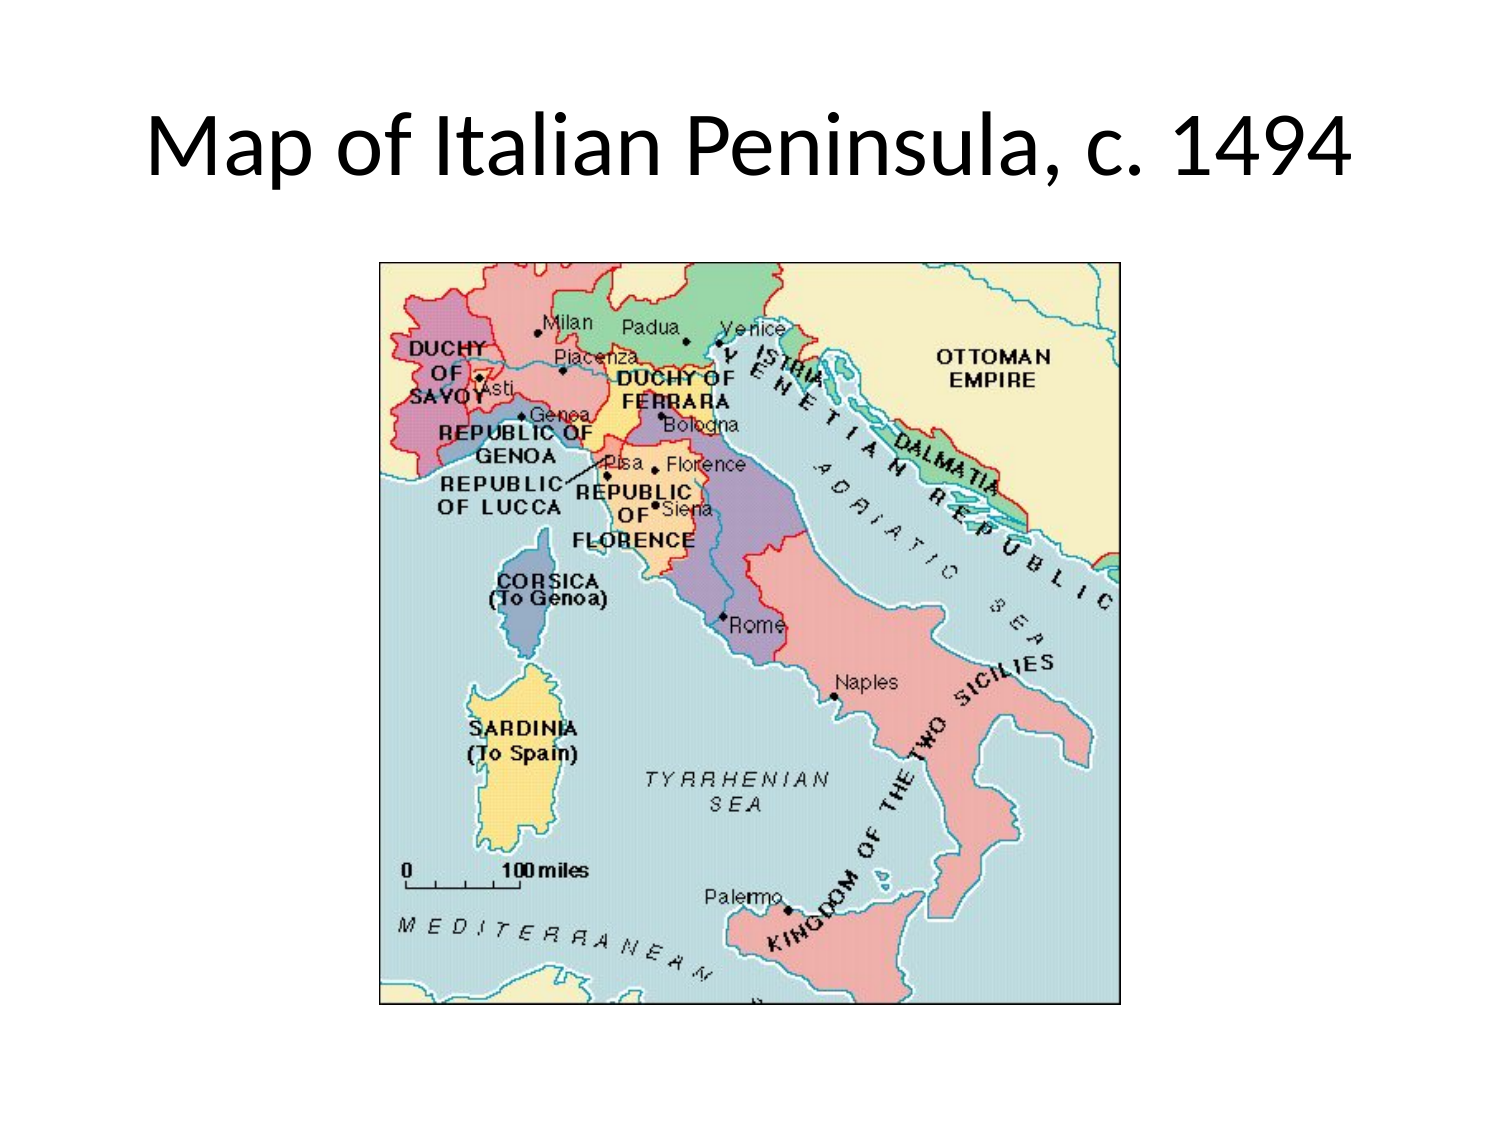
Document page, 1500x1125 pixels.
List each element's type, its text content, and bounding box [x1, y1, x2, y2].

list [74, 262, 1426, 1006]
title Map of Italian Peninsula, c. 1494 [75, 45, 1425, 233]
